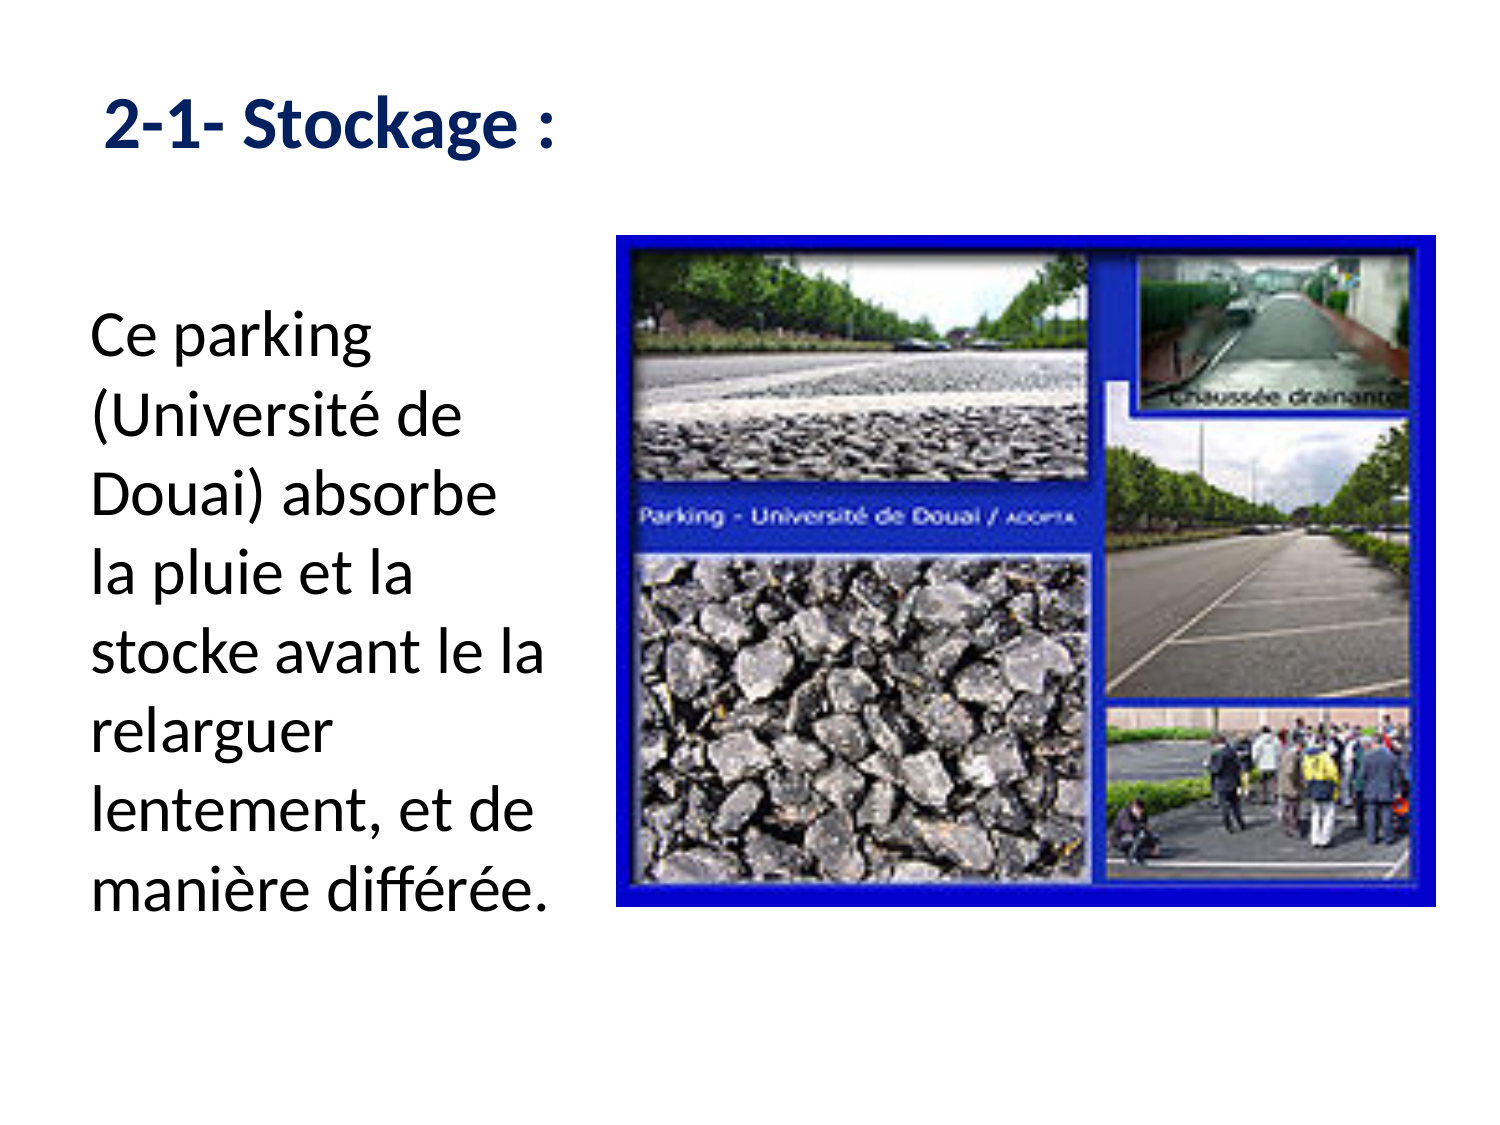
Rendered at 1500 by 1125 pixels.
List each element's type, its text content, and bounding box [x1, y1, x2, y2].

list Ce parking (Université de Douai) absorbe la pluie et la stocke avant le la relarguer lentement, et de manière différée. [75, 235, 569, 1005]
title 2-1- Stockage : [88, 30, 582, 222]
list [616, 234, 1436, 907]
